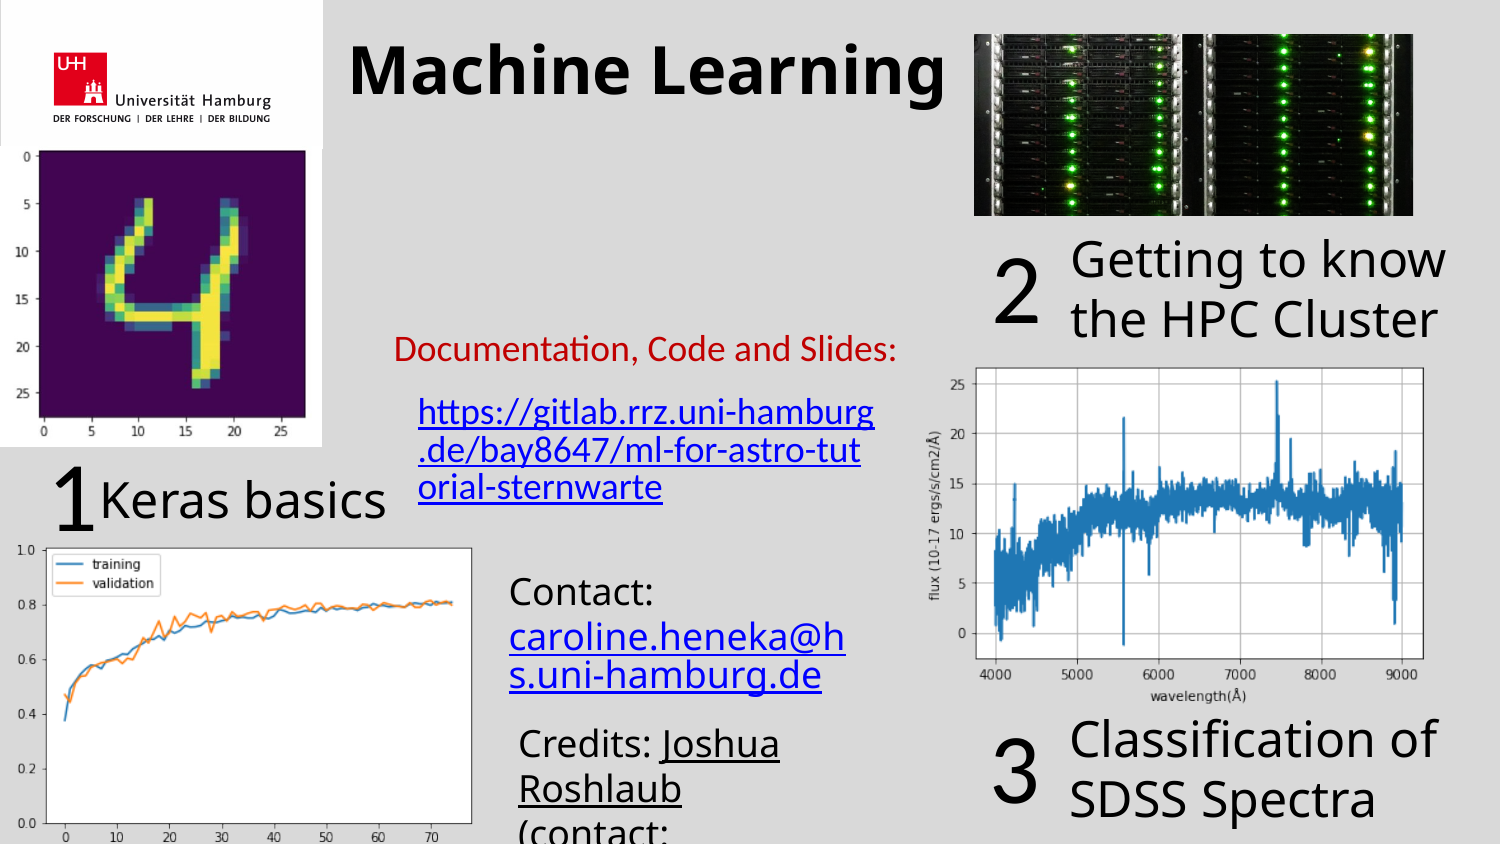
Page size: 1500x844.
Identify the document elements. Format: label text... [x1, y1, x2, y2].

text_box https://gitlab.rrz.uni-hamburg.de/bay8647/ml-for-astro-tutorial-sternwarte [402, 379, 890, 440]
text_box Machine Learning [333, 20, 963, 115]
text_box Contact: caroline.heneka@hs.uni-hamburg.de [493, 560, 874, 672]
text_box 1 [32, 455, 106, 543]
text_box Credits: Joshua Roshlaub (contact: joshuaroschlaub1999@gmail.com) [503, 712, 884, 844]
text_box Classification of SDSS Spectra [1054, 700, 1460, 835]
text_box Keras basics [106, 461, 427, 537]
picture [17, 544, 483, 844]
text_box 2 [976, 224, 1058, 351]
text_box Documentation, Code and Slides: [379, 316, 914, 376]
text_box 3 [974, 721, 1056, 832]
picture [917, 362, 1431, 713]
picture [0, 0, 323, 447]
picture [973, 31, 1414, 216]
text_box Getting to know the HPC Cluster [1056, 220, 1496, 355]
